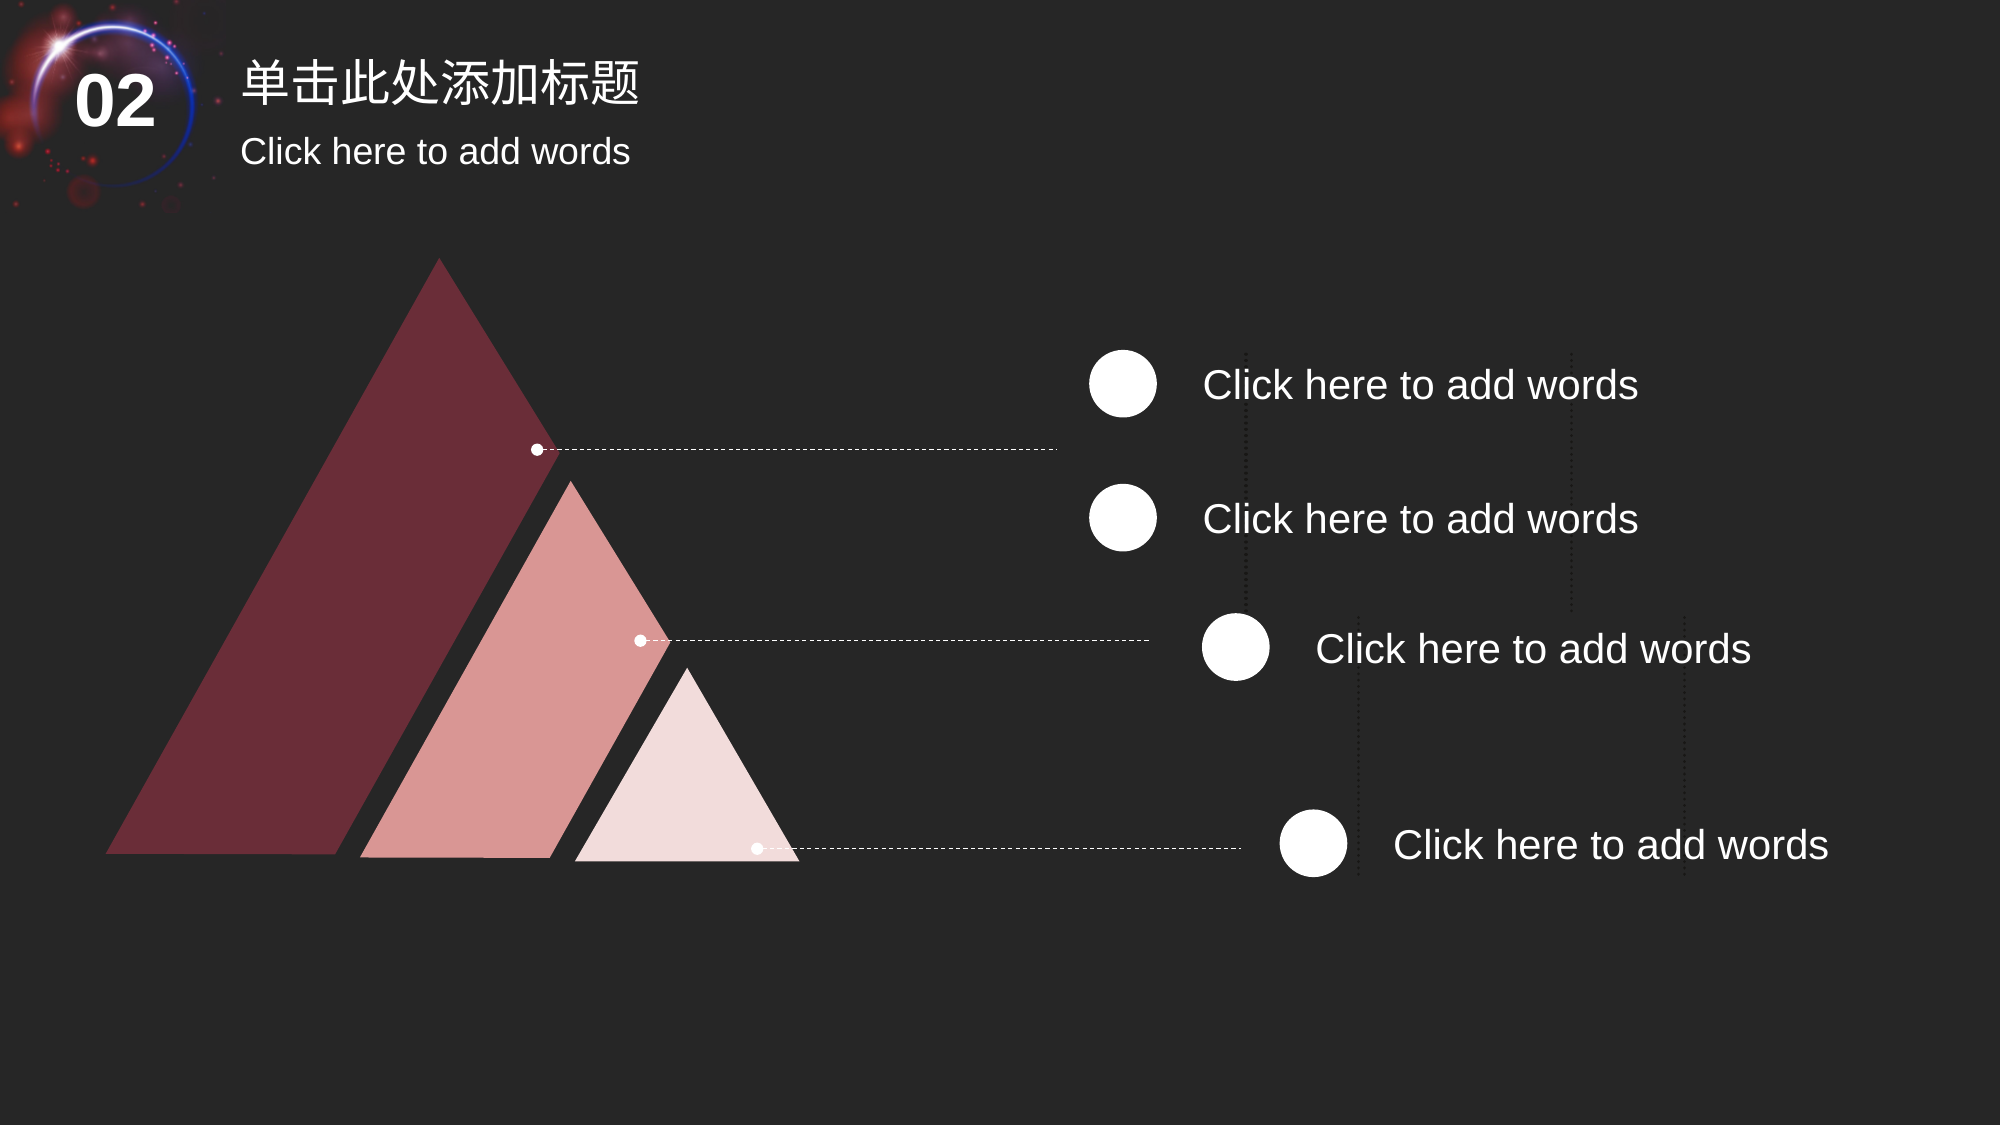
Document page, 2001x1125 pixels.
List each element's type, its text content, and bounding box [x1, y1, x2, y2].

text_box Click here to add words [1378, 810, 1684, 876]
text_box Click here to add words [1187, 484, 1245, 550]
text_box Click here to add words [226, 119, 821, 180]
picture [0, 0, 226, 213]
text_box [572, 665, 802, 863]
text_box Click here to add words [1247, 484, 1571, 550]
text_box Click here to add words [1300, 614, 1800, 679]
text_box [1089, 349, 1157, 418]
text_box [1279, 809, 1348, 878]
text_box Click here to add words [1187, 350, 1687, 416]
text_box [1201, 613, 1270, 681]
text_box Click here to add words [1572, 484, 1687, 550]
text_box 单击此处添加标题 [226, 43, 725, 119]
text_box [103, 255, 561, 856]
text_box Click here to add words [1685, 810, 1878, 876]
text_box [358, 478, 672, 859]
text_box [1089, 483, 1157, 552]
